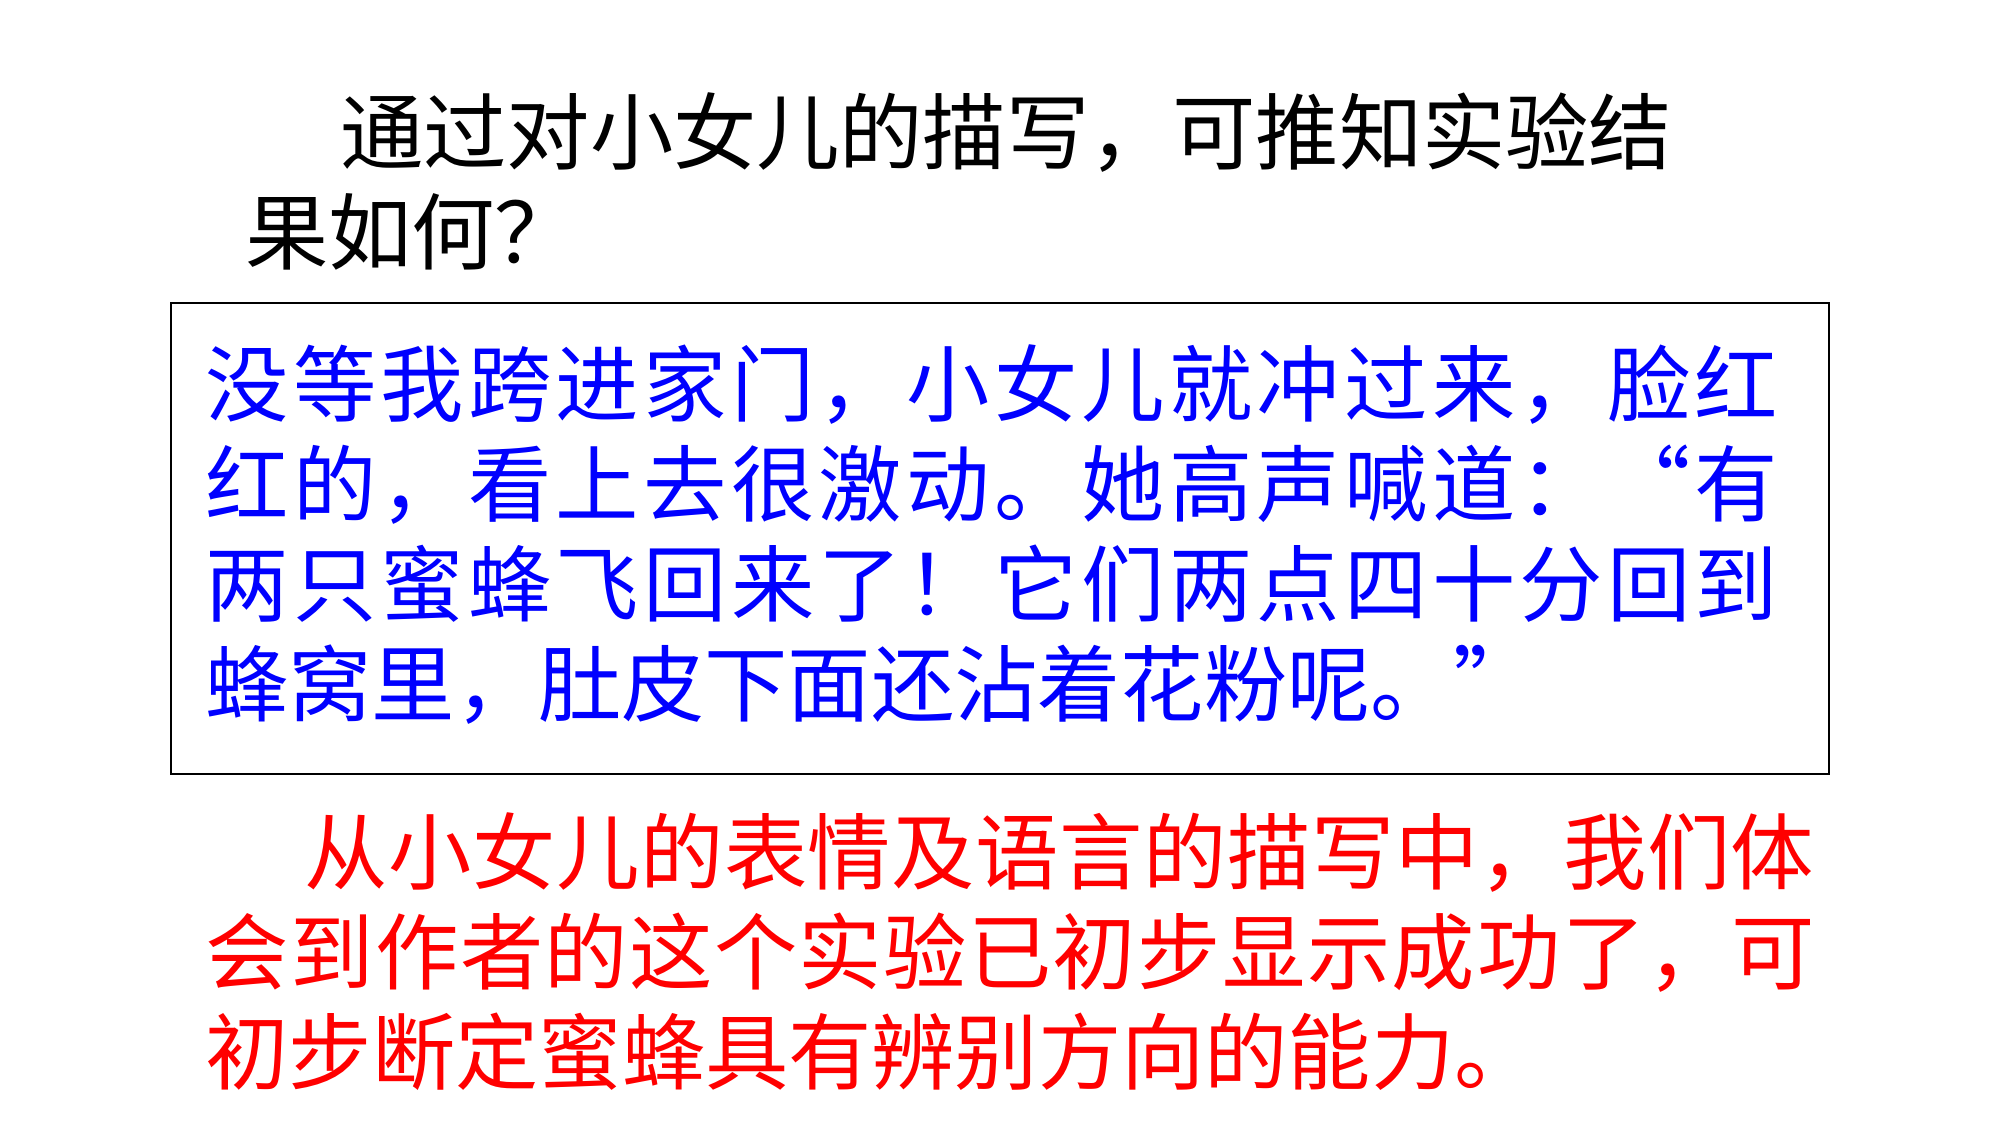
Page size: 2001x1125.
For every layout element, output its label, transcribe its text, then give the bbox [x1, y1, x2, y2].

text_box 没等我跨进家门，小女儿就冲过来，脸红红的，看上去很激动。她高声喊道：“有两只蜜蜂飞回来了！它们两点四十分回到蜂窝里，肚皮下面还沾着花粉呢。” [190, 324, 1794, 740]
text_box 通过对小女儿的描写，可推知实验结果如何？ [230, 73, 1754, 288]
text_box 从小女儿的表情及语言的描写中，我们体会到作者的这个实验已初步显示成功了，可初步断定蜜蜂具有辨别方向的能力。 [191, 792, 1830, 1108]
text_box [170, 302, 1830, 775]
